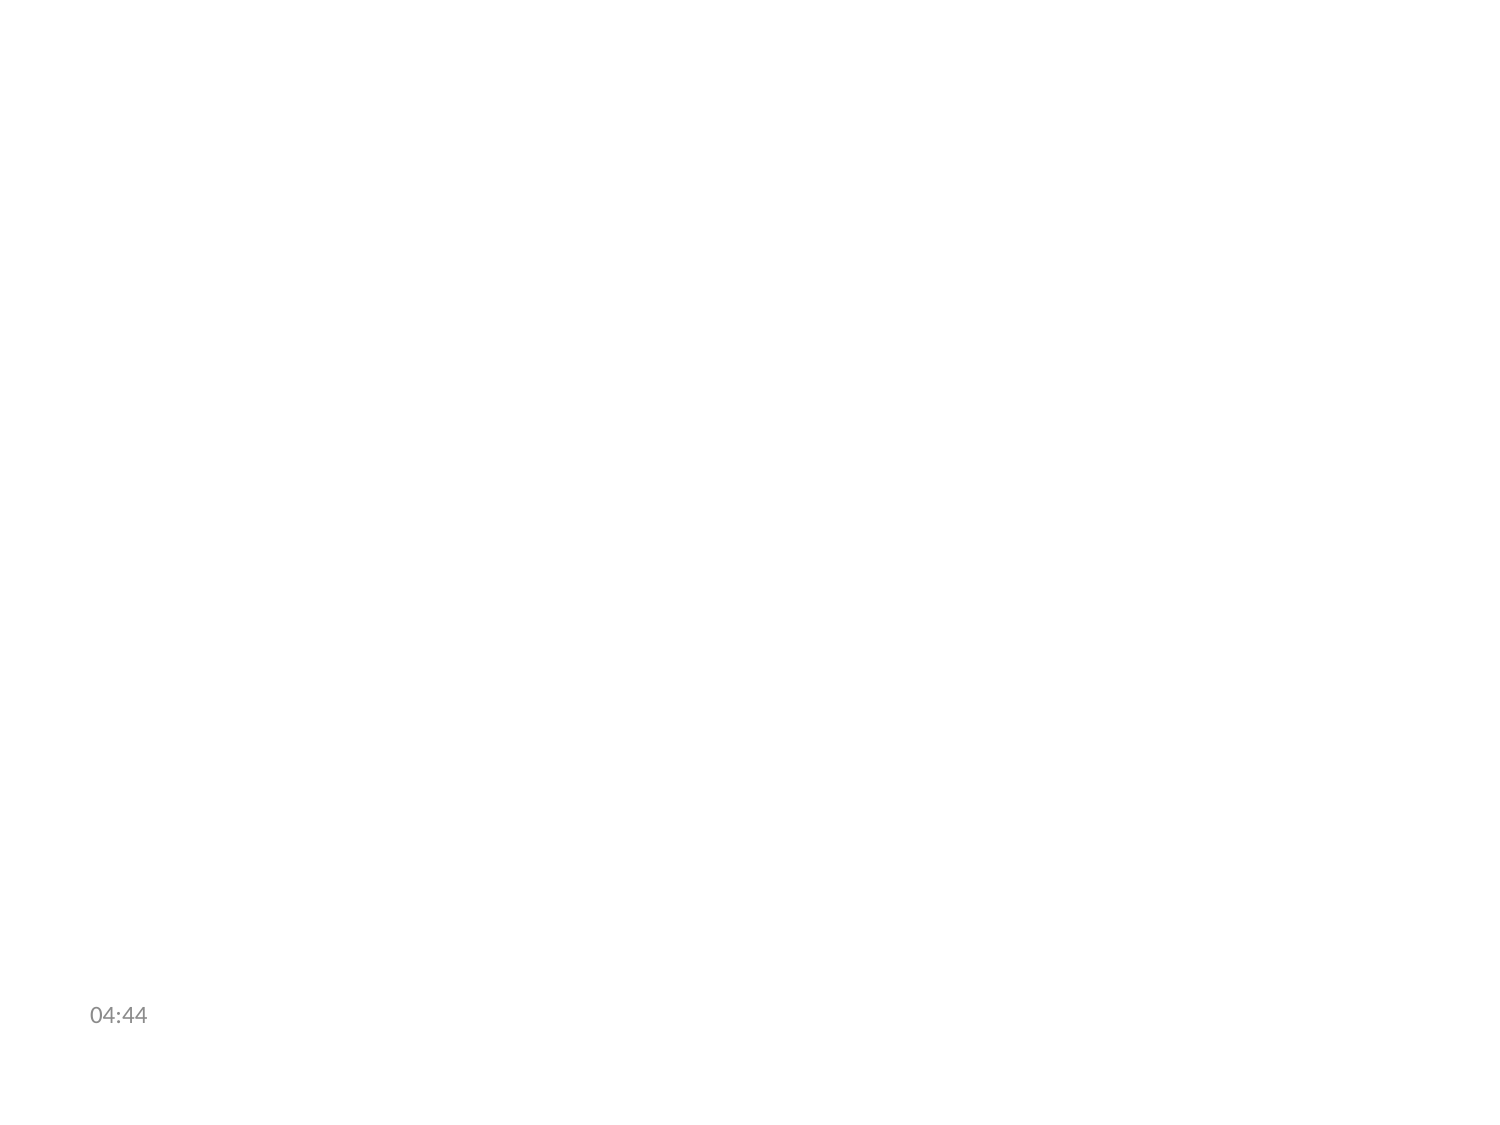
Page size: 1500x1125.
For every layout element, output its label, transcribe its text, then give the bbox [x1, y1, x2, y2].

text_box 15:35 [75, 983, 425, 1044]
